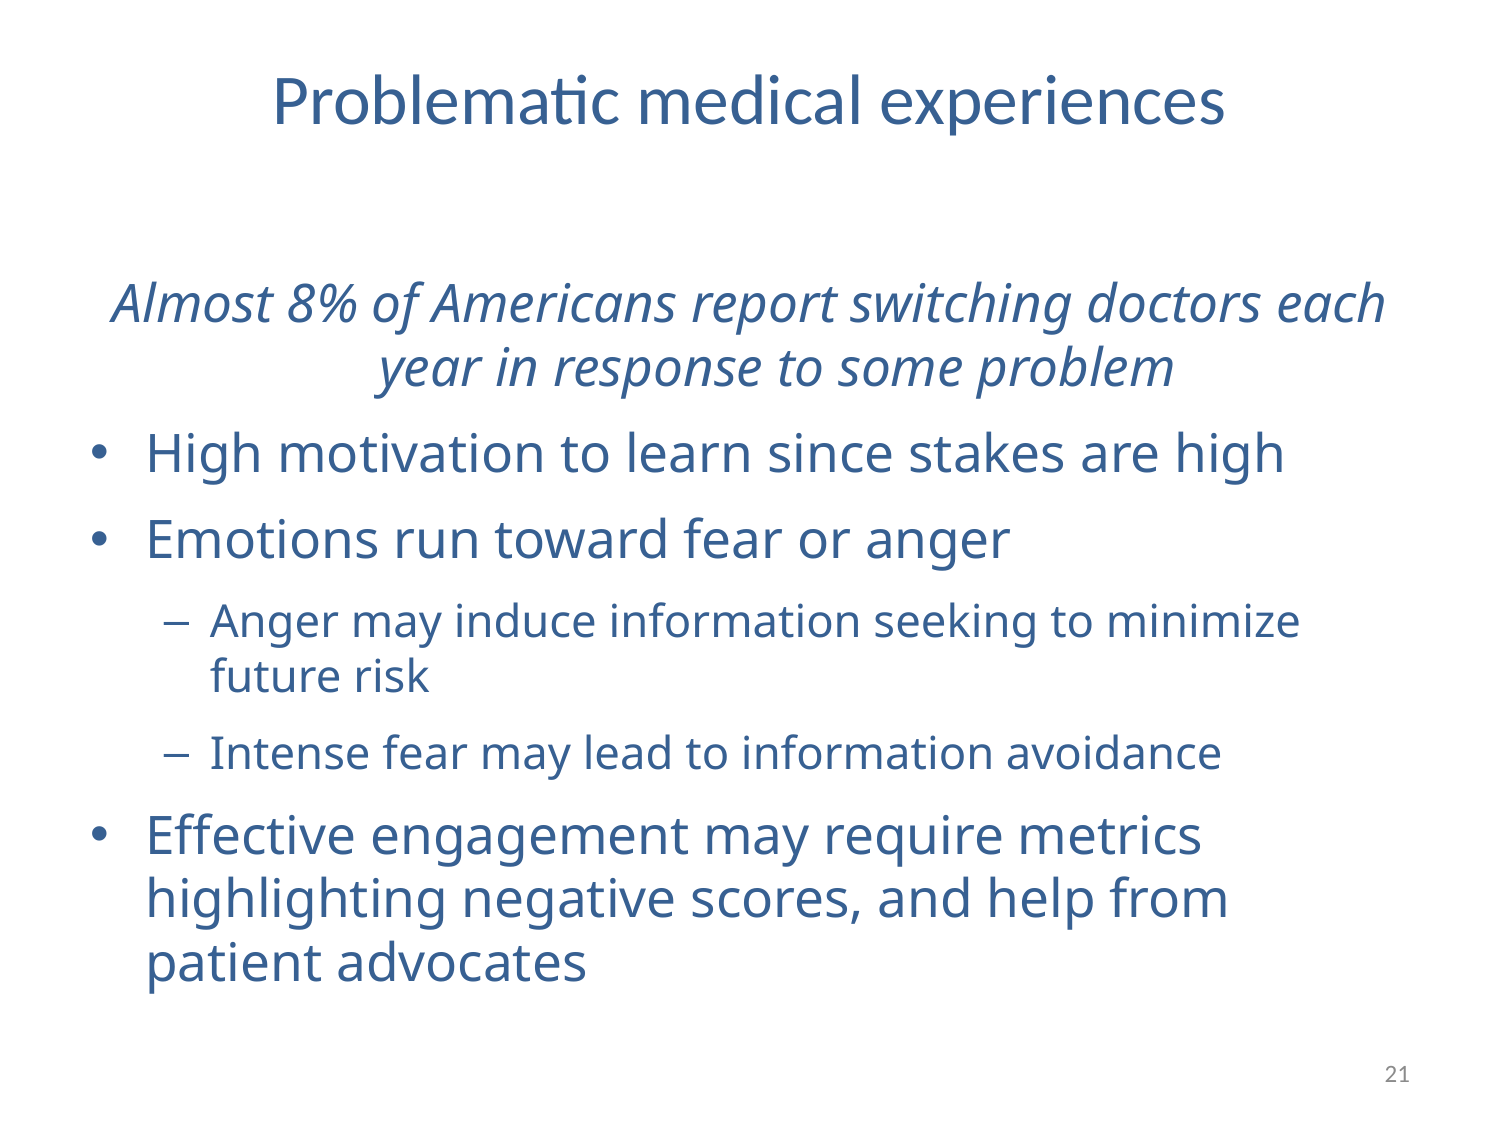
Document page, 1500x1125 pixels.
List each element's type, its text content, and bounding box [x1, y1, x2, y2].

list Almost 8% of Americans report switching doctors each year in response to some problem High motivation to learn since stakes are high Emotions run toward fear or anger Anger may induce information seeking to minimize future risk Intense fear may lead to information avoidance Effective engagement may require metrics highlighting negative scores, and help from patient advocates [75, 262, 1425, 1005]
title Problematic medical experiences [75, 45, 1425, 233]
slide_number 21 [1074, 1042, 1425, 1103]
